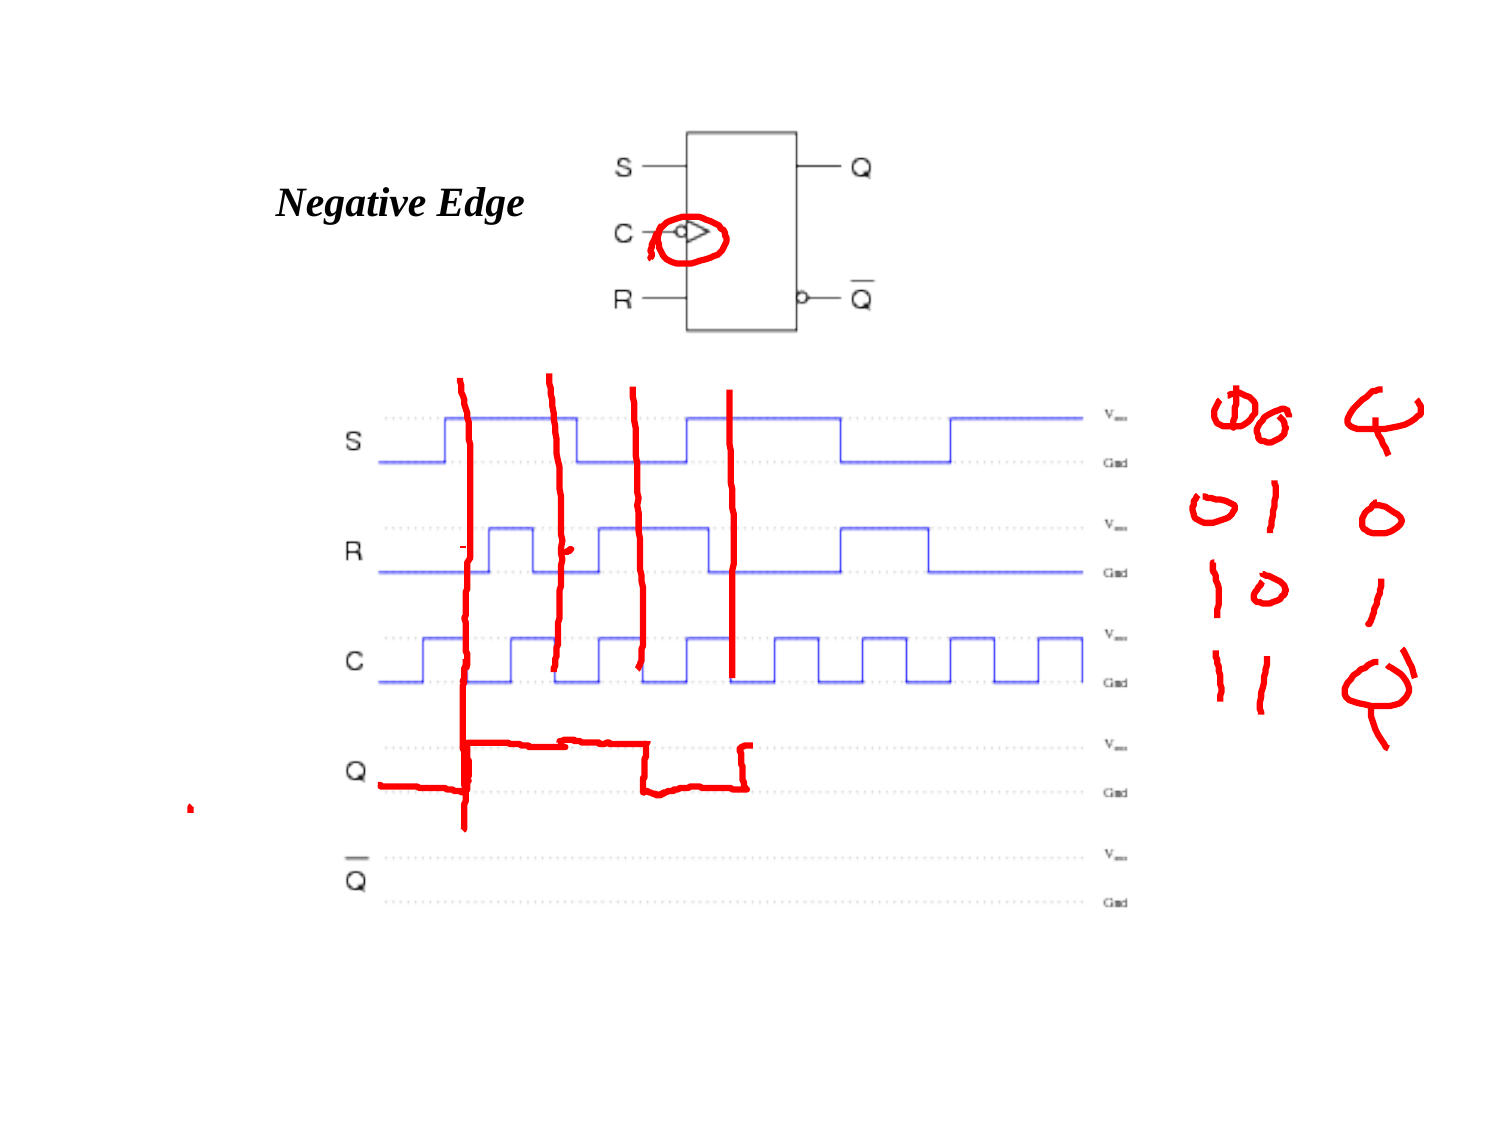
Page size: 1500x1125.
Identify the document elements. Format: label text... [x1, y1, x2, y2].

text_box [1213, 391, 1257, 428]
text_box [1367, 578, 1383, 625]
picture [337, 124, 1138, 918]
text_box [1253, 572, 1287, 605]
text_box [1401, 648, 1416, 679]
text_box [1370, 704, 1389, 750]
text_box [1255, 407, 1290, 444]
text_box [1212, 561, 1220, 619]
text_box [1258, 656, 1268, 715]
text_box [1361, 501, 1403, 534]
text_box [1374, 417, 1390, 456]
text_box [1215, 650, 1223, 702]
text_box Negative Edge [275, 174, 332, 226]
text_box [1343, 661, 1410, 707]
text_box [1191, 494, 1236, 524]
text_box [1346, 388, 1422, 430]
text_box [1269, 480, 1277, 534]
